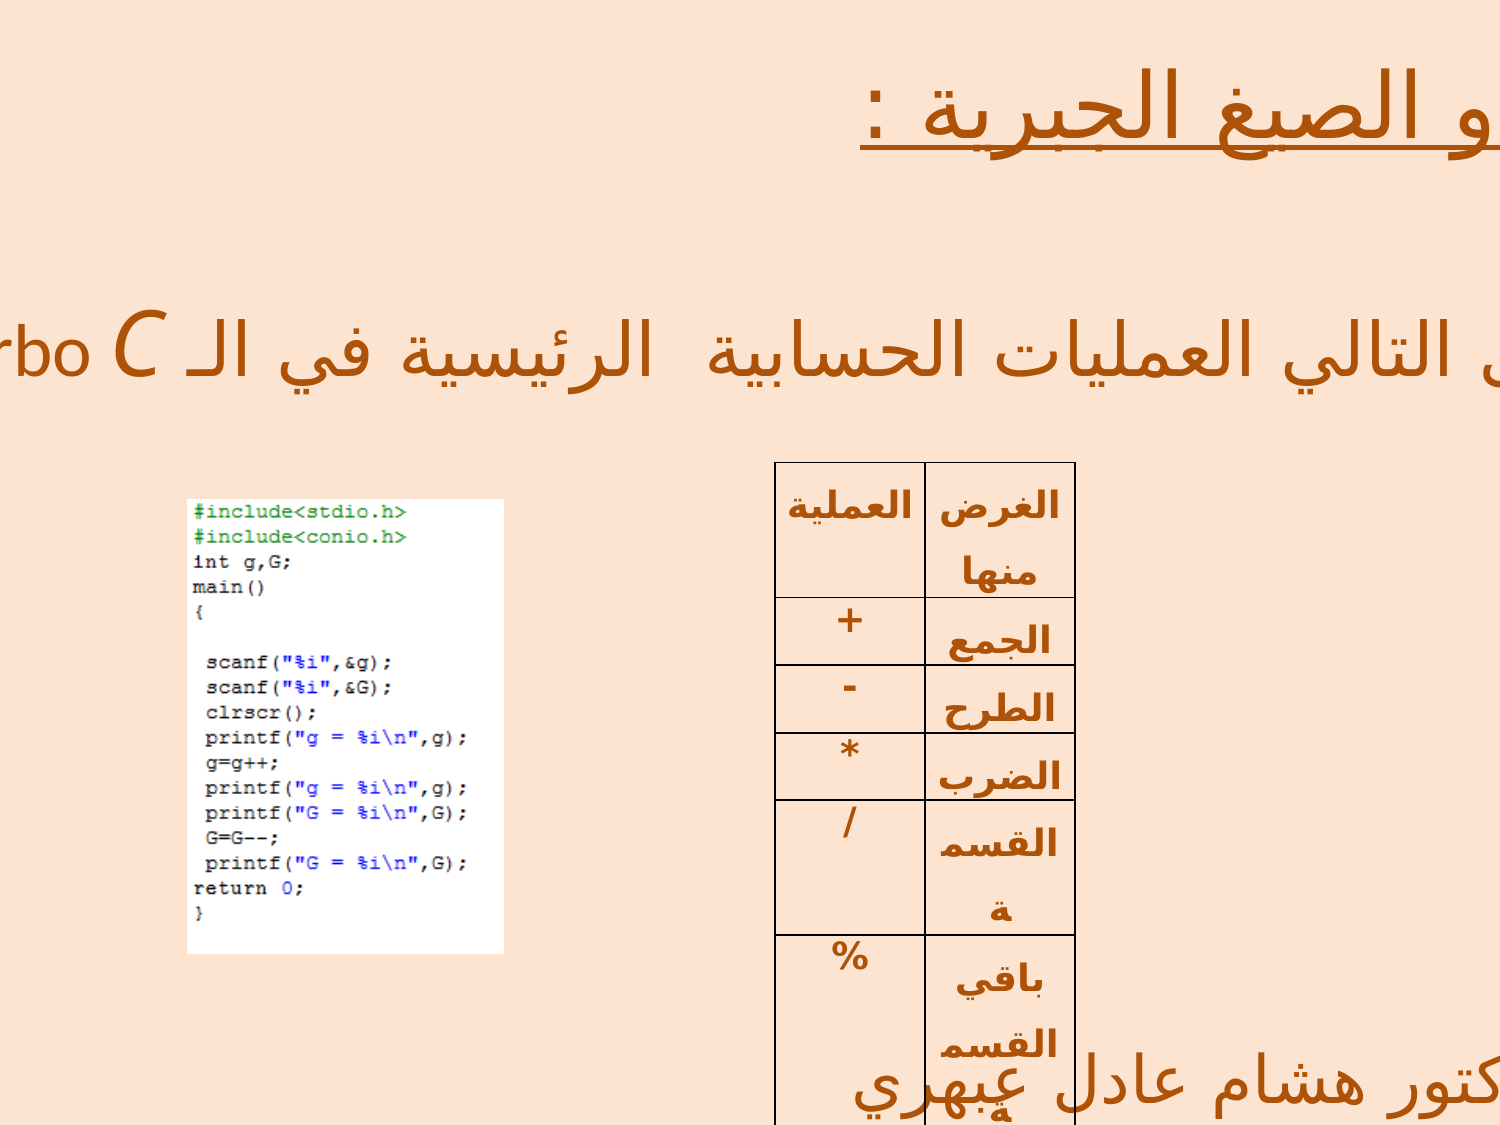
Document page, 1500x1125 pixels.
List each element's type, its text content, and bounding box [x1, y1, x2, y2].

table_cell الطرح [926, 666, 1074, 732]
picture [187, 499, 504, 954]
text_box المعاملات و الصيغ الجبرية : يوضح الجدول التالي العمليات الحسابية الرئيسية في الـ Turbo C++ [0, 2, 1500, 447]
table_cell - [776, 666, 924, 732]
table_cell باقي القسمة [926, 936, 1074, 1125]
table_header الغرض منها [926, 463, 1074, 597]
table_cell % [776, 936, 924, 1125]
table_cell + [776, 598, 924, 664]
table_cell الضرب [926, 734, 1074, 799]
text_box [0, 447, 1500, 1125]
text_box الدكتور هشام عادل عبهري [1076, 1029, 1500, 1124]
table_cell * [776, 734, 924, 799]
table_cell الجمع [926, 598, 1074, 664]
table_header العملية [776, 463, 924, 597]
table_cell القسمة [926, 801, 1074, 934]
table_cell / [776, 801, 924, 934]
